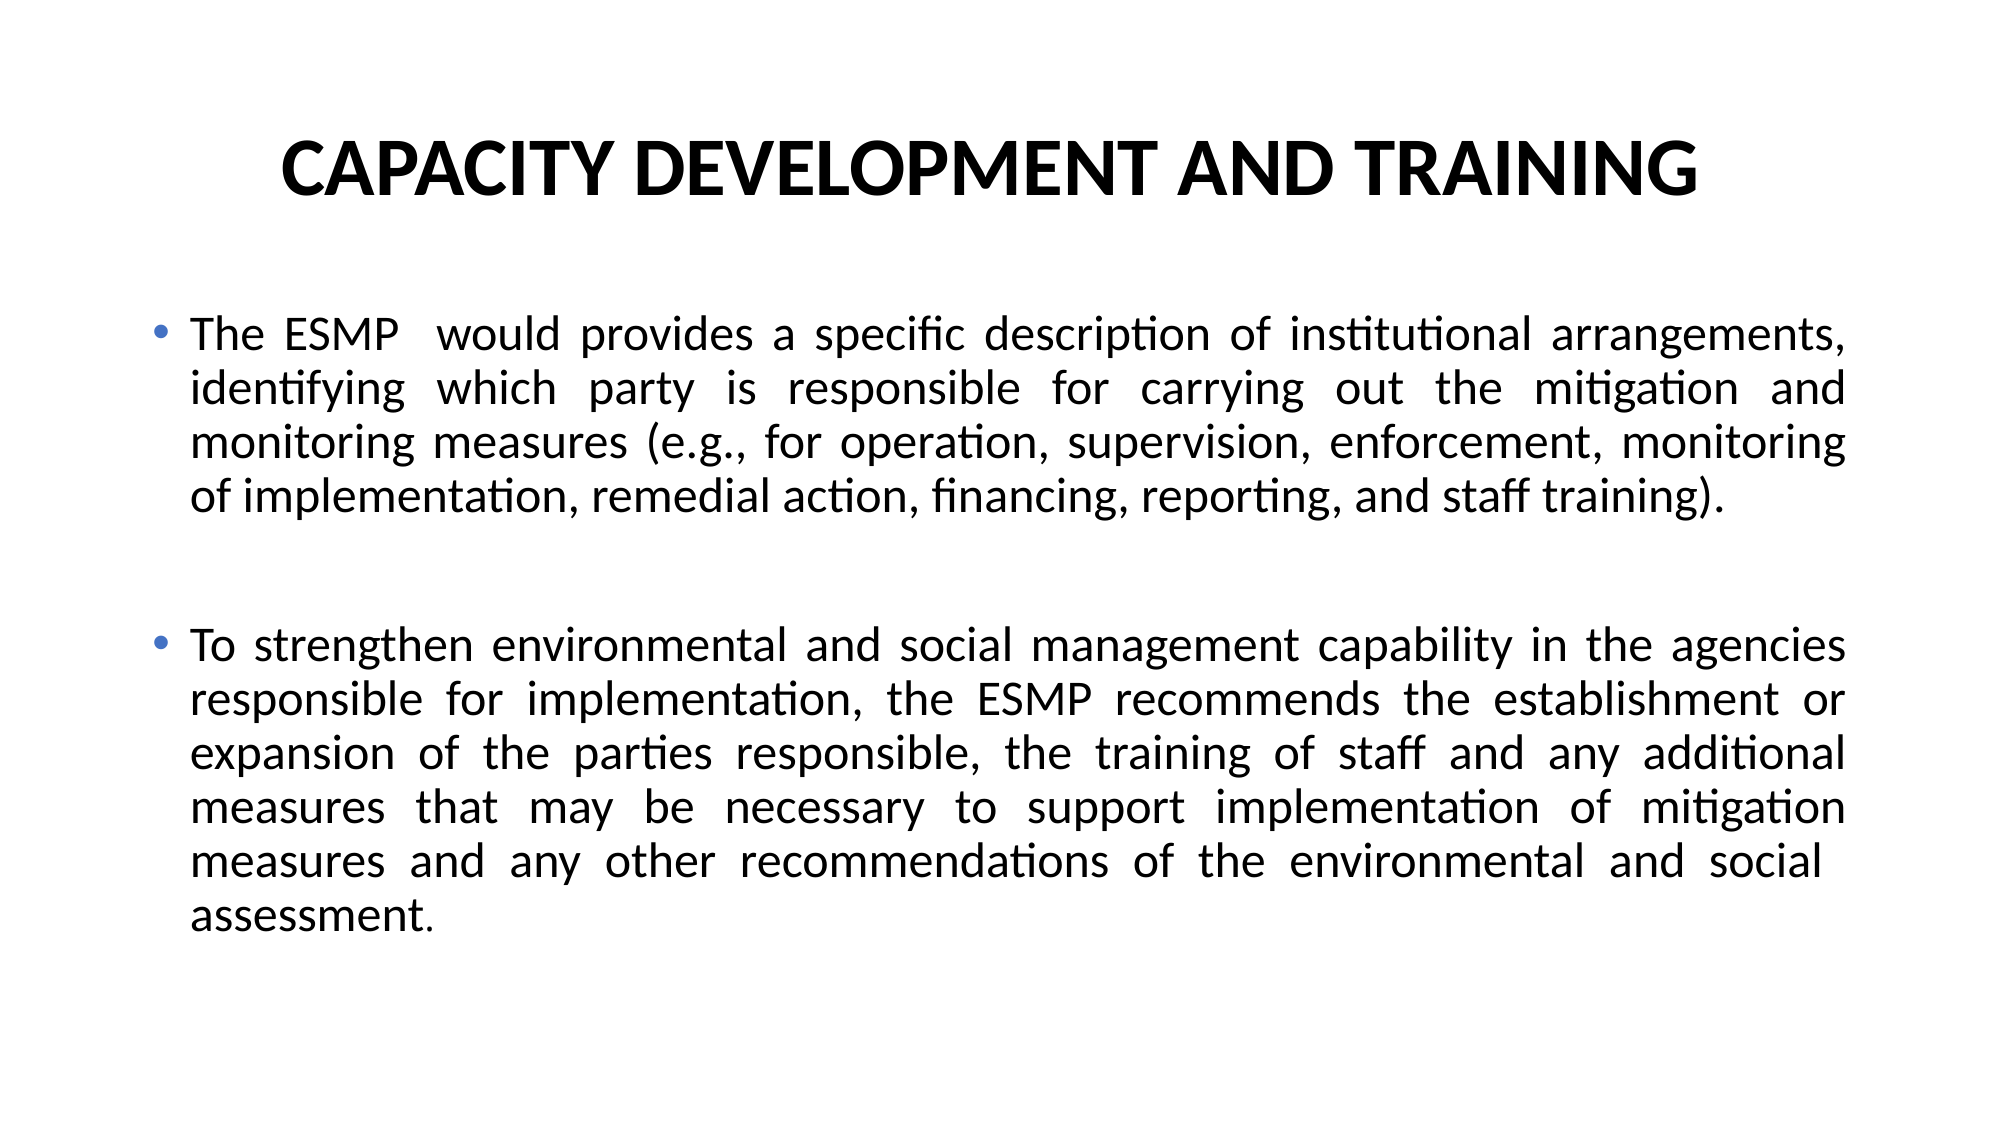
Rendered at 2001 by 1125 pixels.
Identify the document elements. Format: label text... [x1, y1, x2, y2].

title CAPACITY DEVELOPMENT AND TRAINING [137, 59, 1863, 278]
list The ESMP would provides a specific description of institutional arrangements, identifying which party is responsible for carrying out the mitigation and monitoring measures (e.g., for operation, supervision, enforcement, monitoring of implementation, remedial action, financing, reporting, and staff training). To strengthen environmental and social management capability in the agencies responsible for implementation, the ESMP recommends the establishment or expansion of the parties responsible, the training of staff and any additional measures that may be necessary to support implementation of mitigation measures and any other recommendations of the environmental and social assessment. [137, 299, 1863, 1014]
